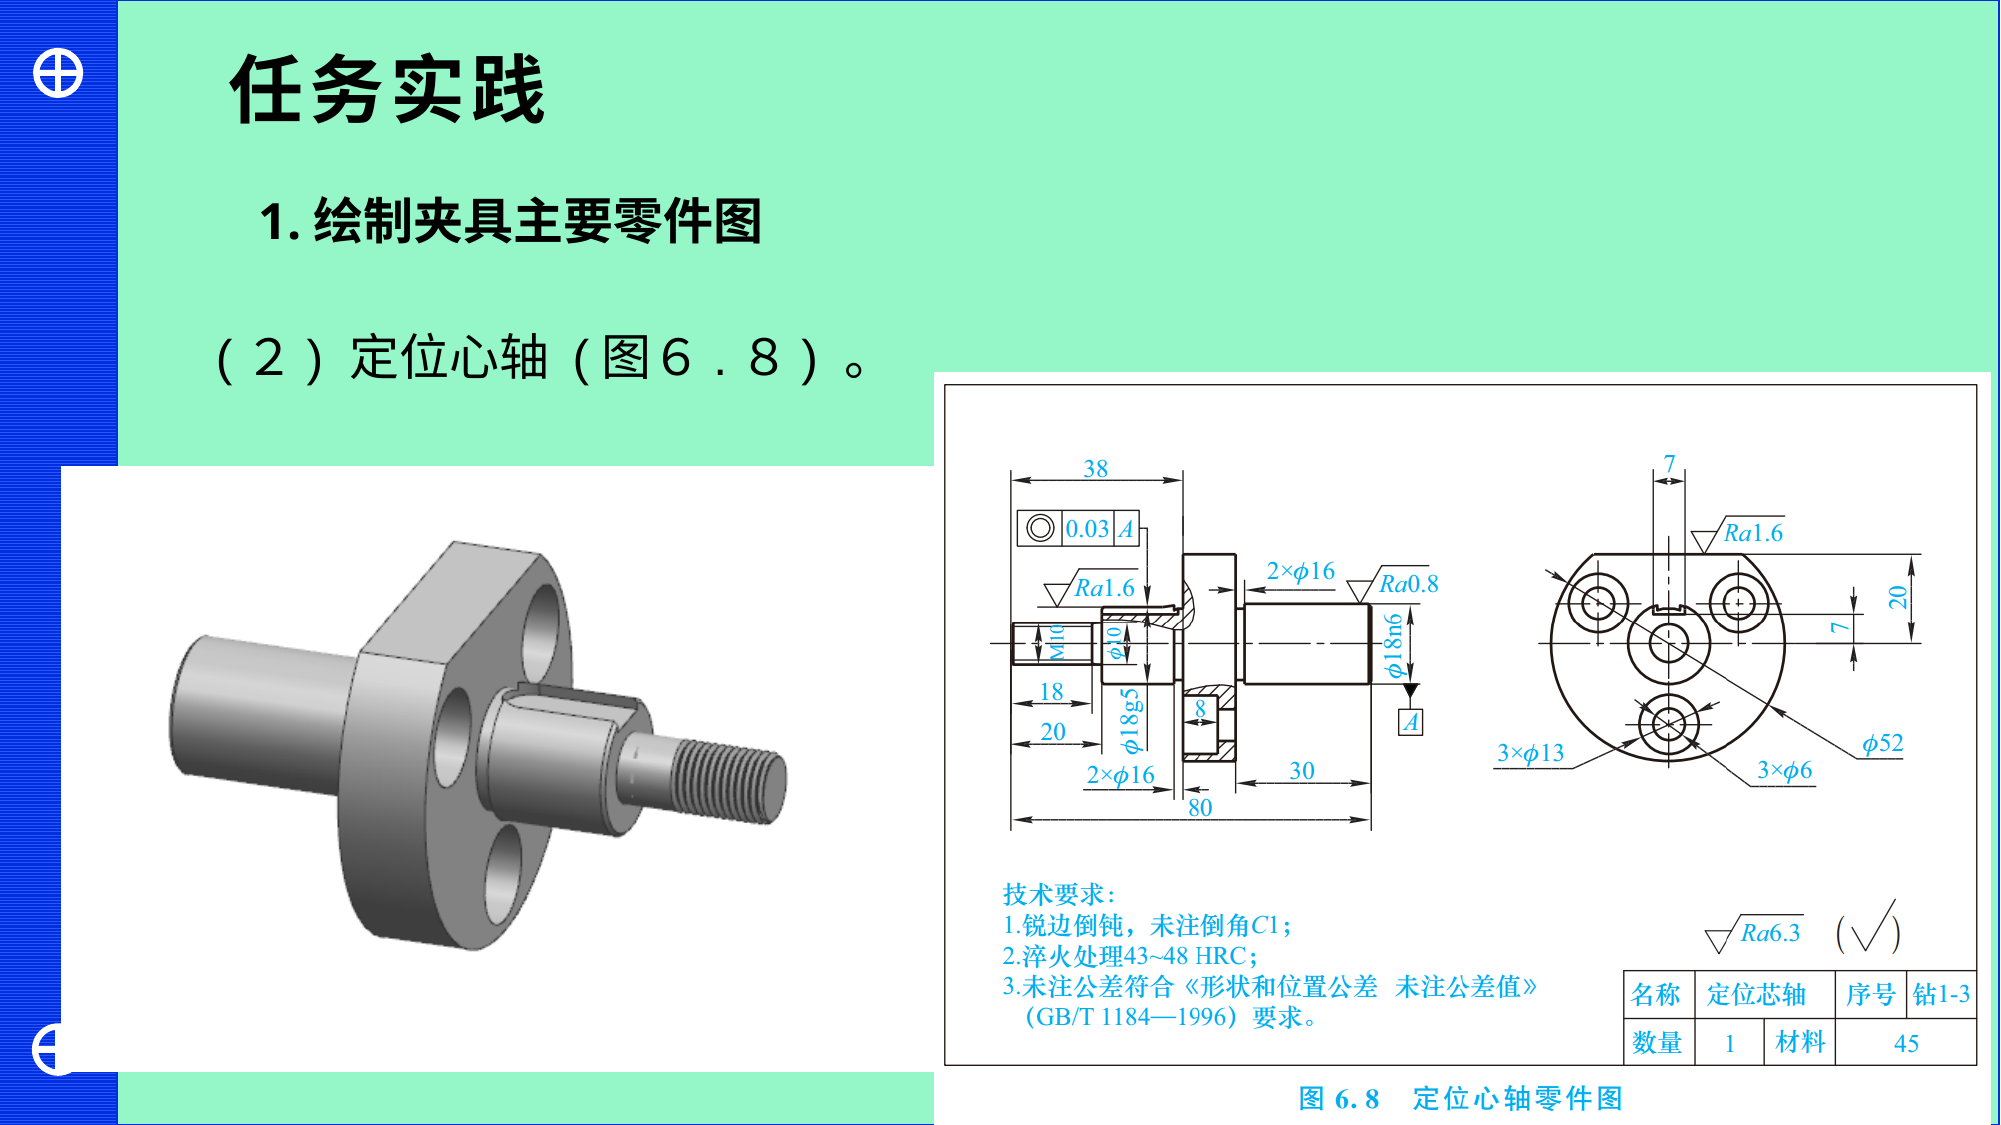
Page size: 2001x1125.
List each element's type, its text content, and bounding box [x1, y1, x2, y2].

text_box 任务实践 [126, 18, 1414, 140]
text_box (２) 定位心轴 (图６.８) 。 [126, 287, 1833, 428]
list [61, 466, 934, 1072]
text_box 1.绘制夹具主要零件图 [243, 182, 1244, 258]
picture [934, 372, 1991, 1125]
